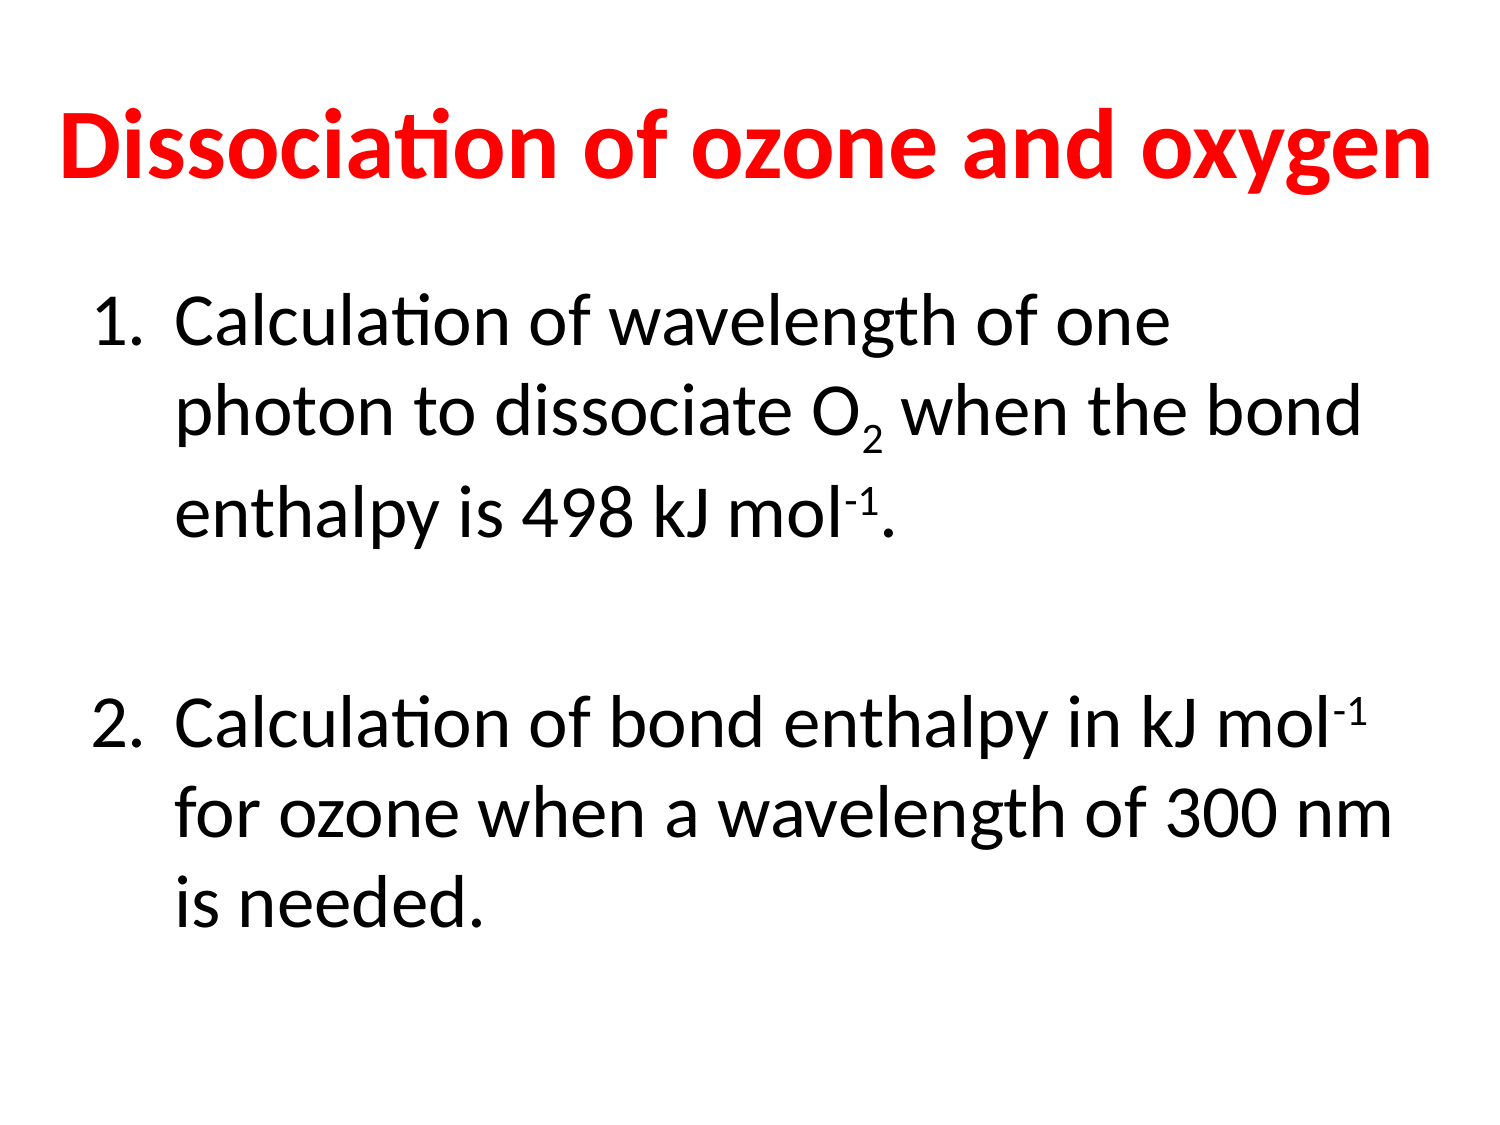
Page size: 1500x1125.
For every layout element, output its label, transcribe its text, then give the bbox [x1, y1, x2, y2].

list Calculation of wavelength of one photon to dissociate O2 when the bond enthalpy is 498 kJ mol-1. Calculation of bond enthalpy in kJ mol-1 for ozone when a wavelength of 300 nm is needed. [75, 262, 1425, 1005]
title Dissociation of ozone and oxygen [32, 45, 1463, 233]
